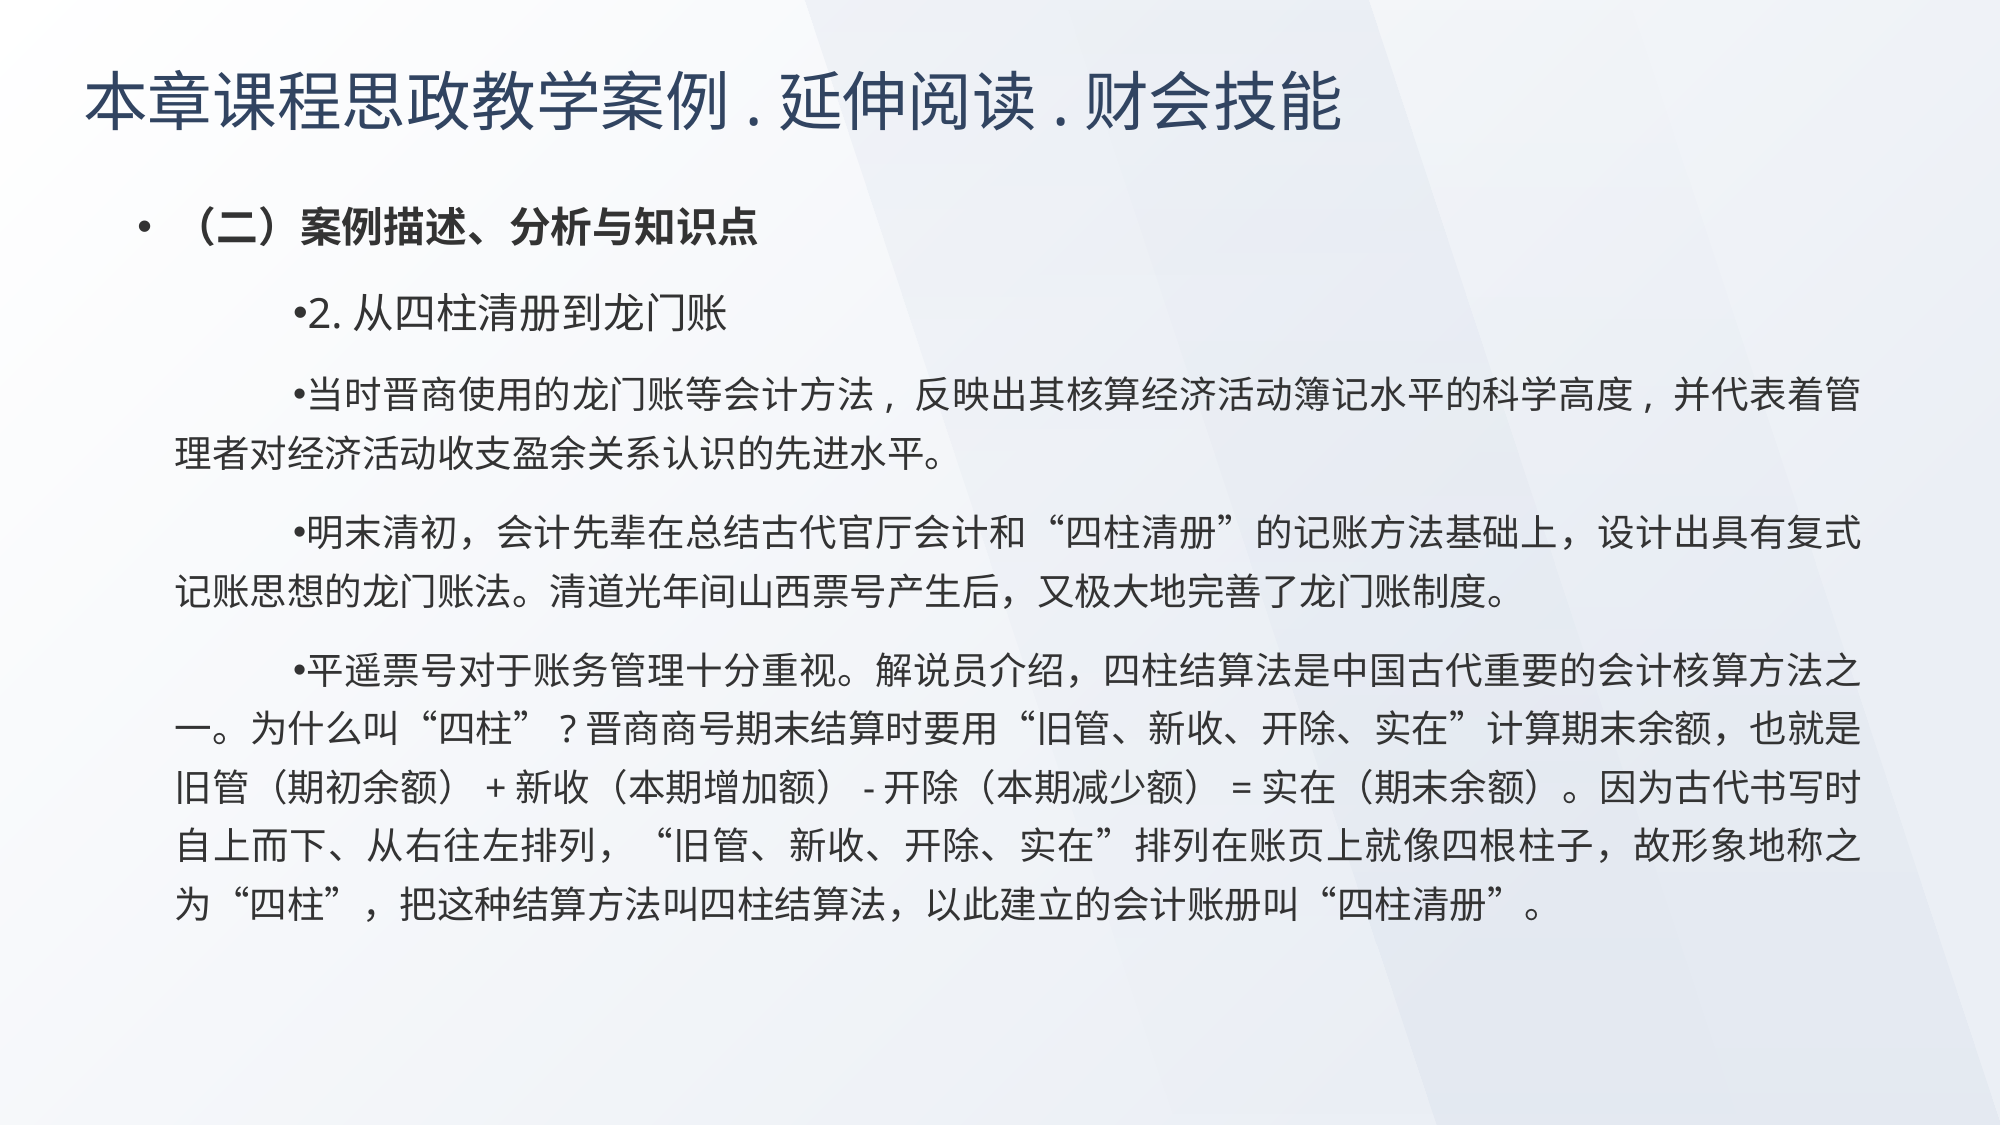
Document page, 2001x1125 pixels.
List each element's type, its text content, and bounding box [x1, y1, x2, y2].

title 本章课程思政教学案例.延伸阅读.财会技能 [83, 56, 1361, 139]
list （二）案例描述、分析与知识点 2.从四柱清册到龙门账 当时晋商使用的龙门账等会计方法, 反映出其核算经济活动簿记水平的科学高度, 并代表着管理者对经济活动收支盈余关系认识的先进水平。 明末清初，会计先辈在总结古代官厅会计和“四柱清册”的记账方法基础上，设计出具有复式记账思想的龙门账法。清道光年间山西票号产生后，又极大地完善了龙门账制度。 平遥票号对于账务管理十分重视。解说员介绍，四柱结算法是中国古代重要的会计核算方法之一。为什么叫“四柱”?晋商商号期末结算时要用“旧管、新收、开除、实在”计算期末余额，也就是旧管（期初余额）+新收（本期增加额）-开除（本期减少额）=实在（期末余额）。因为古代书写时自上而下、从右往左排列，“旧管、新收、开除、实在”排列在账页上就像四根柱子，故形象地称之为“四柱”，把这种结算方法叫四柱结算法，以此建立的会计账册叫“四柱清册”。 [137, 185, 1863, 1078]
